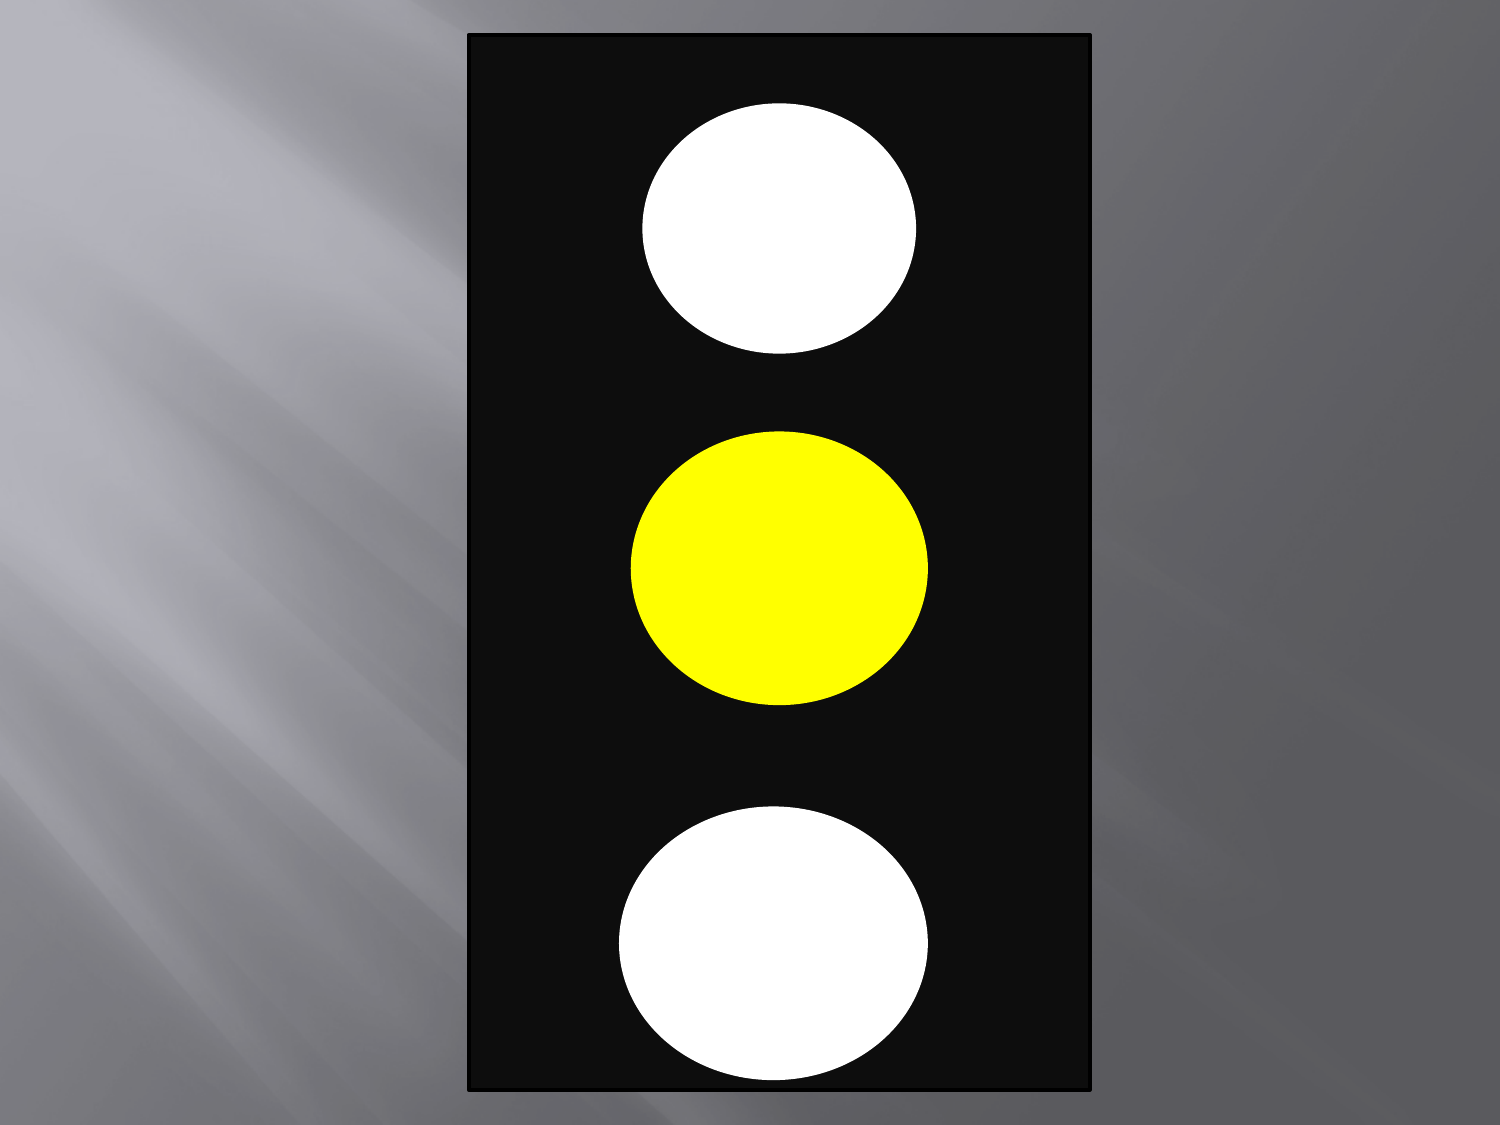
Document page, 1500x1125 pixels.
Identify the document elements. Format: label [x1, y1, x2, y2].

text_box [618, 806, 928, 1081]
text_box [642, 103, 917, 354]
text_box [467, 33, 1092, 1092]
text_box [630, 431, 928, 706]
